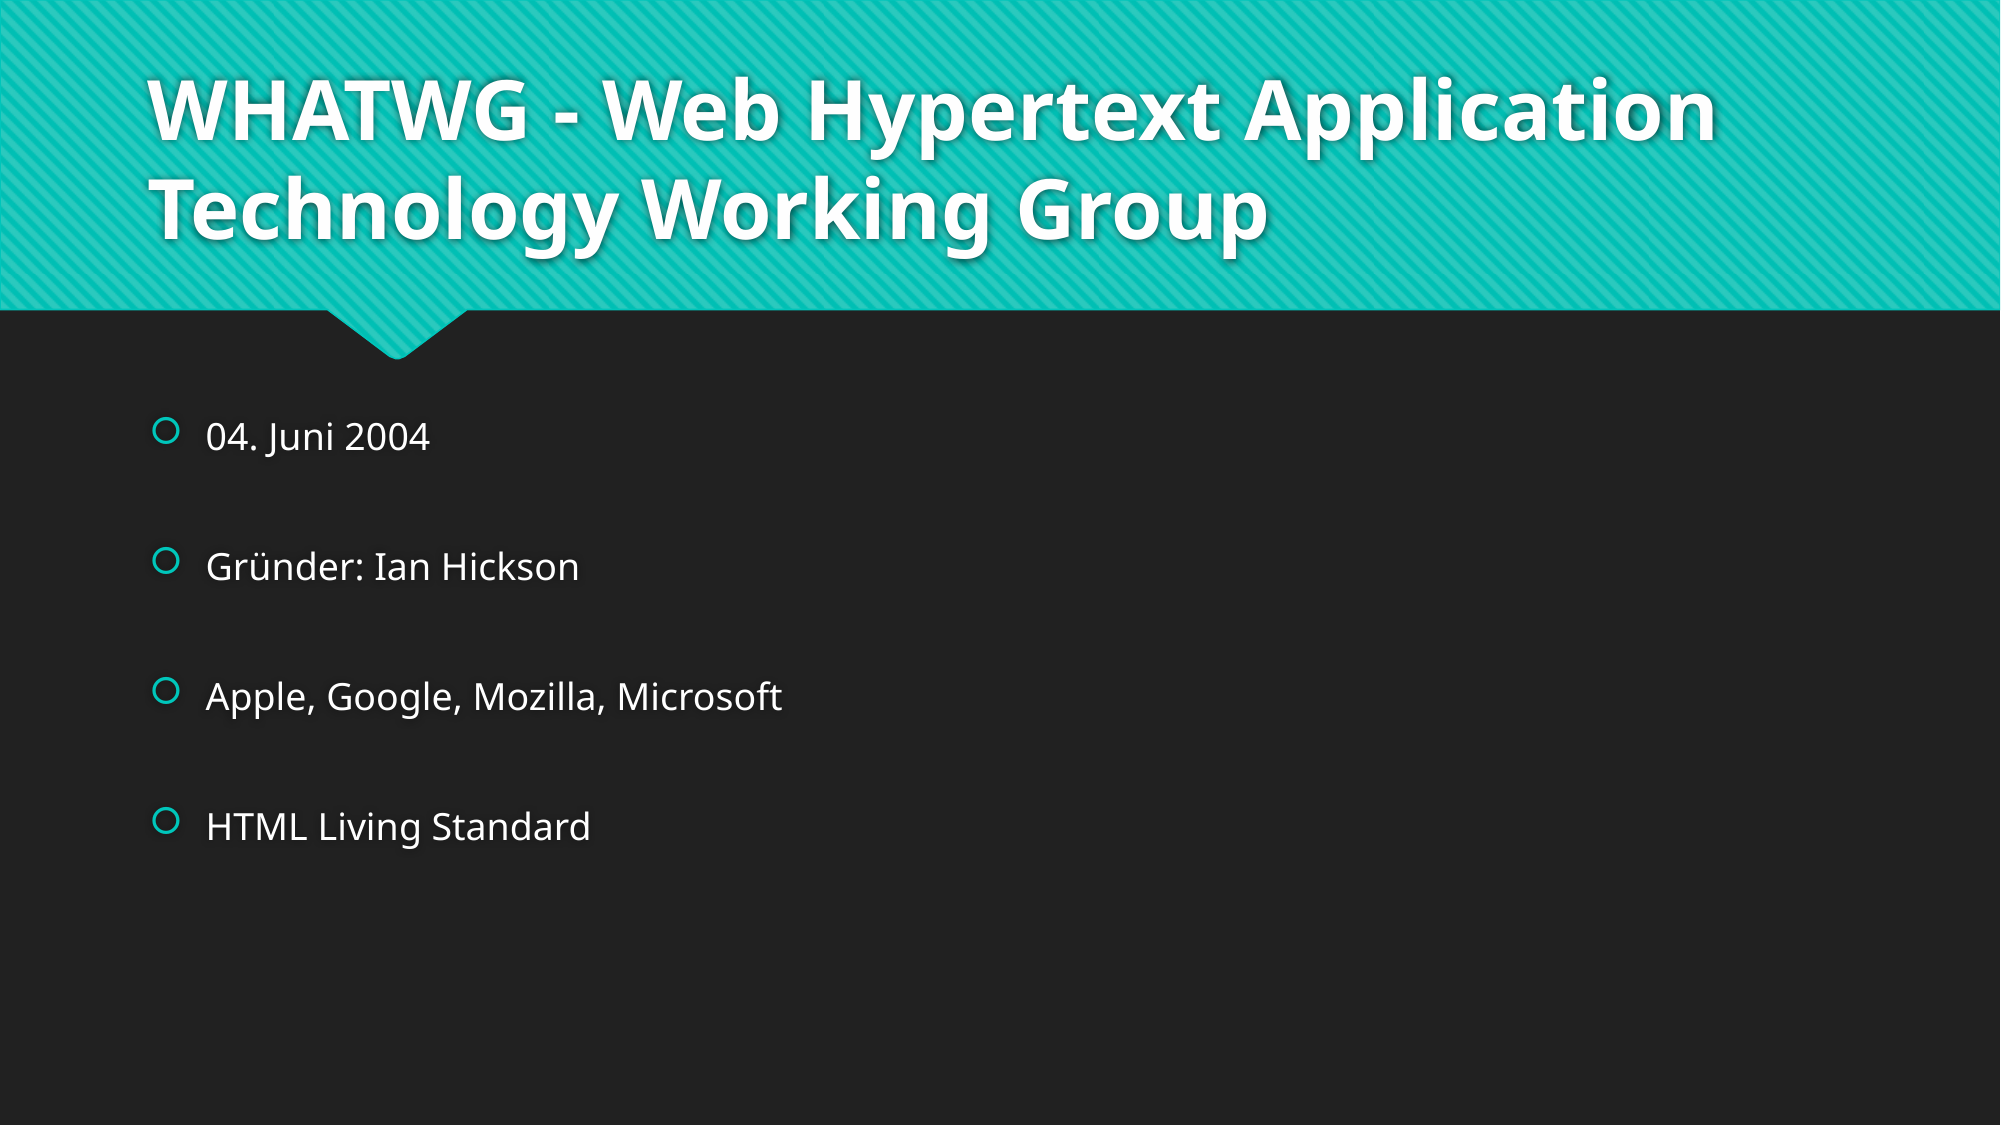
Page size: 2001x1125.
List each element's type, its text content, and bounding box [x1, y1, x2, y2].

list 04. Juni 2004 Gründer: Ian Hickson Apple, Google, Mozilla, Microsoft HTML Living Standard [134, 364, 1866, 962]
title WHATWG - Web Hypertext Application Technology Working Group [132, 105, 1868, 265]
